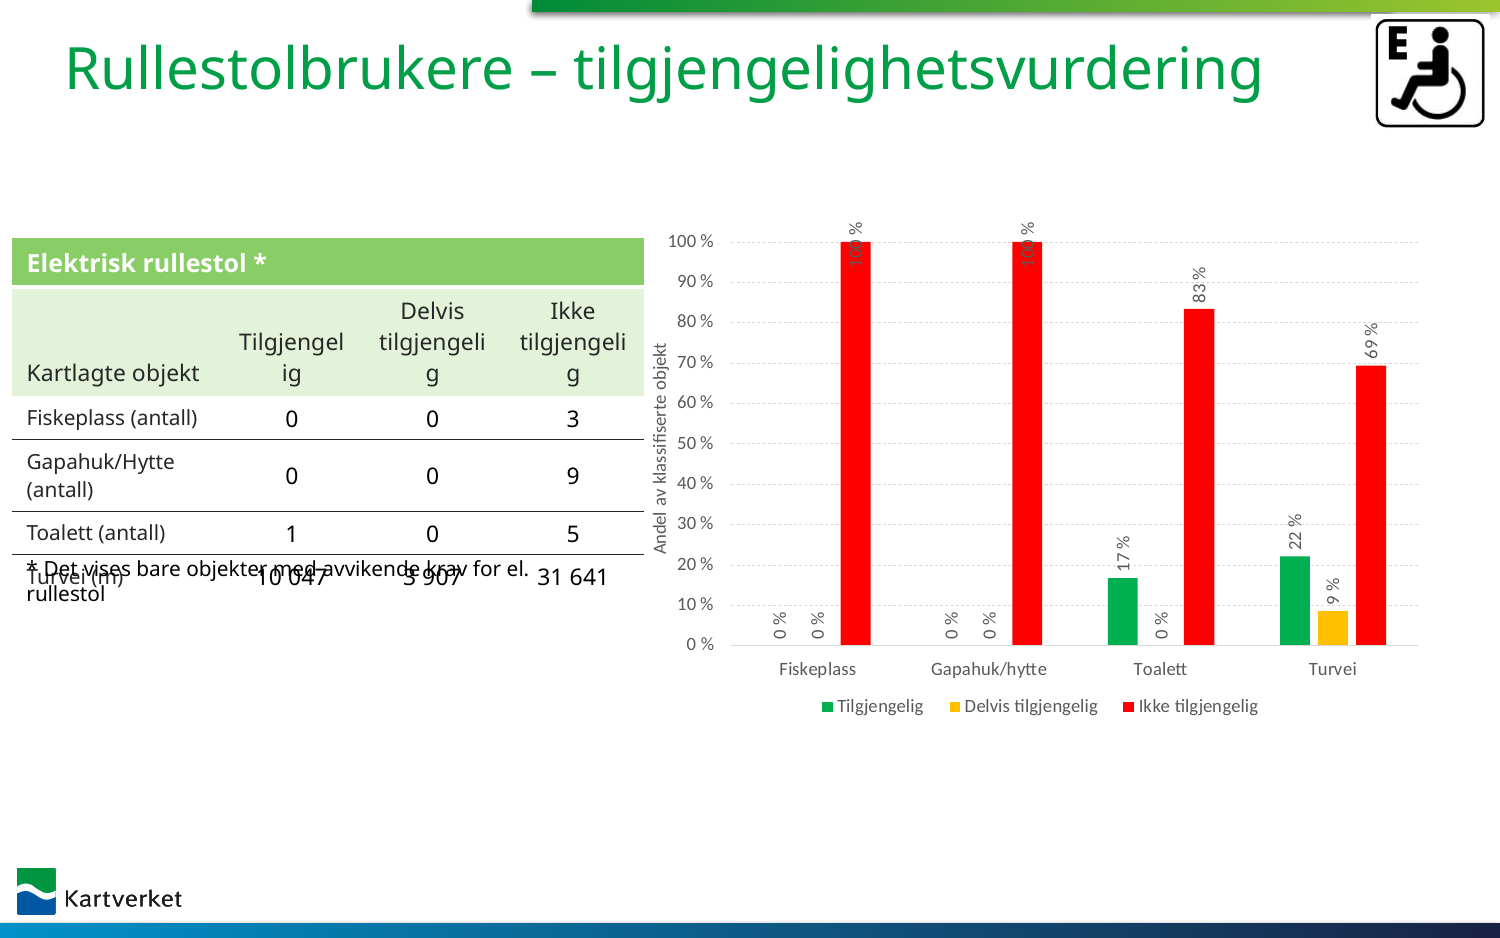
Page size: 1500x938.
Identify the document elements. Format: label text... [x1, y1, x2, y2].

table_cell 0 [362, 396, 503, 439]
table_cell 0 [362, 512, 503, 548]
table_cell 9 [503, 440, 638, 511]
table_cell 0 [362, 440, 503, 511]
table_cell Tilgjengelig [222, 289, 362, 396]
table_header Elektrisk rullestol * [12, 238, 638, 285]
table_cell 3 [503, 396, 638, 439]
table_cell 31 641 [597, 555, 638, 598]
table_cell Delvis tilgjengelig [362, 289, 503, 396]
text_box Rullestolbrukere – tilgjengelighetsvurdering [49, 12, 1372, 109]
table_cell 0 [222, 396, 362, 439]
table_cell Gapahuk/Hytte (antall) [12, 440, 222, 511]
text_box * Det vises bare objekter med avvikende krav for el. rullestol [11, 548, 597, 613]
table_cell 5 [503, 512, 638, 554]
table_cell Kartlagte objekt [12, 289, 222, 396]
table_cell Toalett (antall) [12, 512, 222, 548]
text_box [1371, 13, 1491, 133]
picture [643, 218, 1429, 728]
table_cell Ikke tilgjengelig [503, 289, 638, 396]
table_cell Fiskeplass (antall) [12, 396, 222, 439]
table_cell 0 [222, 440, 362, 511]
table_cell 1 [222, 512, 362, 548]
